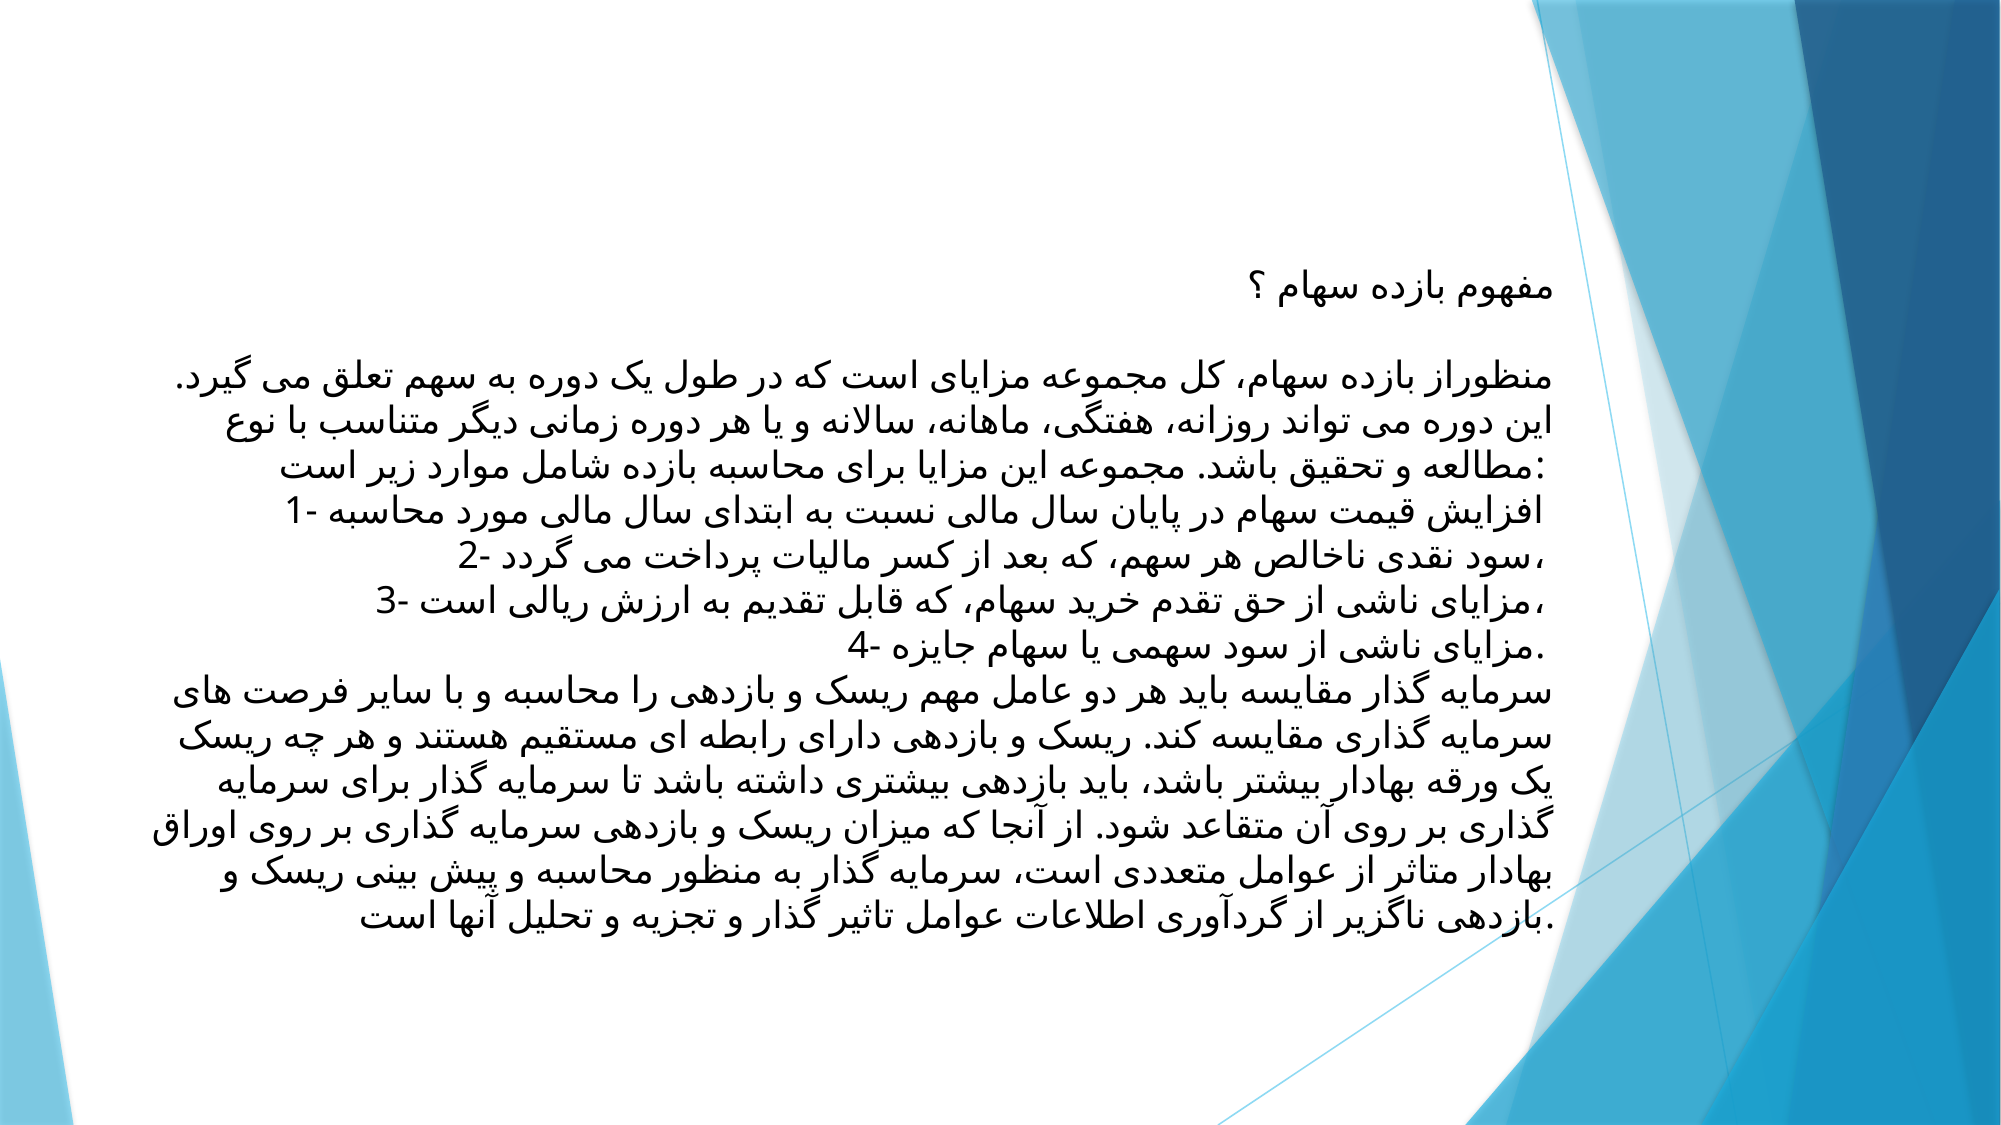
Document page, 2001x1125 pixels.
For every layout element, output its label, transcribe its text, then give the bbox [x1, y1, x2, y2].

text_box مفهوم بازده سهام ؟ منظوراز بازده سهام، کل مجموعه مزایای است که در طول یک دوره به سهم تعلق می گیرد. این دوره می تواند روزانه، هفتگی، ماهانه، سالانه و یا هر دوره زمانی دیگر متناسب با نوع مطالعه و تحقیق باشد. مجموعه این مزایا برای محاسبه بازده شامل موارد زیر است: 1- افزایش قیمت سهام در پایان سال مالی نسبت به ابتدای سال مالی مورد محاسبه 2- سود نقدی ناخالص هر سهم، که بعد از کسر مالیات پرداخت می گردد، 3- مزایای ناشی از حق تقدم خرید سهام، که قابل تقدیم به ارزش ریالی است، 4- مزایای ناشی از سود سهمی یا سهام جایزه. سرمایه گذار مقایسه باید هر دو عامل مهم ریسک و بازدهی را محاسبه و با سایر فرصت های سرمایه گذاری مقایسه کند. ریسک و بازدهی دارای رابطه ای مستقیم هستند و هر چه ریسک یک ورقه بهادار بیشتر باشد، باید بازدهی بیشتری داشته باشد تا سرمایه گذار برای سرمایه گذاری بر روی آن متقاعد شود. از آنجا که میزان ریسک و بازدهی سرمایه گذاری بر روی اوراق بهادار متاثر از عوامل متعددی است، سرمایه گذار به منظور محاسبه و پیش بینی ریسک و بازدهی ناگزیر از گردآوری اطلاعات عوامل تاثیر گذار و تجزیه و تحلیل آنها است. [136, 253, 1570, 989]
